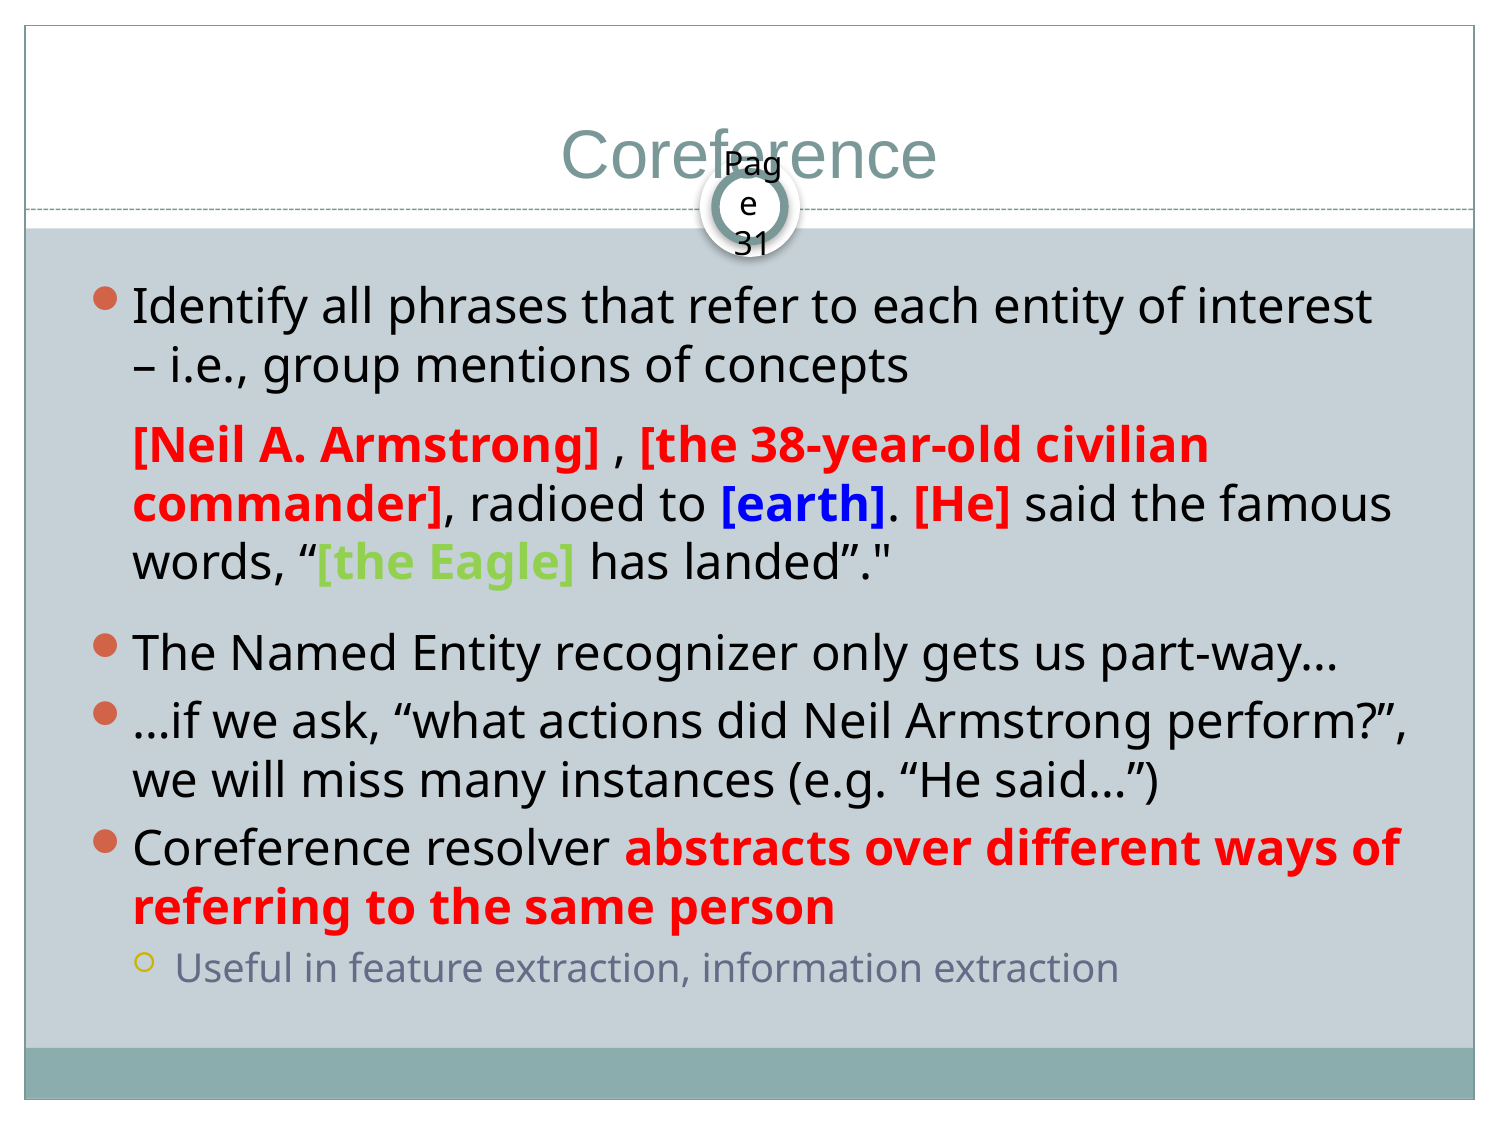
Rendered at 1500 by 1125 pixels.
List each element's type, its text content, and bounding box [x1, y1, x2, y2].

slide_number Page 31 [715, 168, 791, 241]
list Identify all phrases that refer to each entity of interest – i.e., group mentions of concepts [Neil A. Armstrong] , [the 38-year-old civilian commander], radioed to [earth]. [He] said the famous words, “[the Eagle] has landed”." The Named Entity recognizer only gets us part-way… …if we ask, “what actions did Neil Armstrong perform?”, we will miss many instances (e.g. “He said…”) Coreference resolver abstracts over different ways of referring to the same person Useful in feature extraction, information extraction [75, 267, 1425, 1017]
title Coreference [75, 37, 1425, 200]
